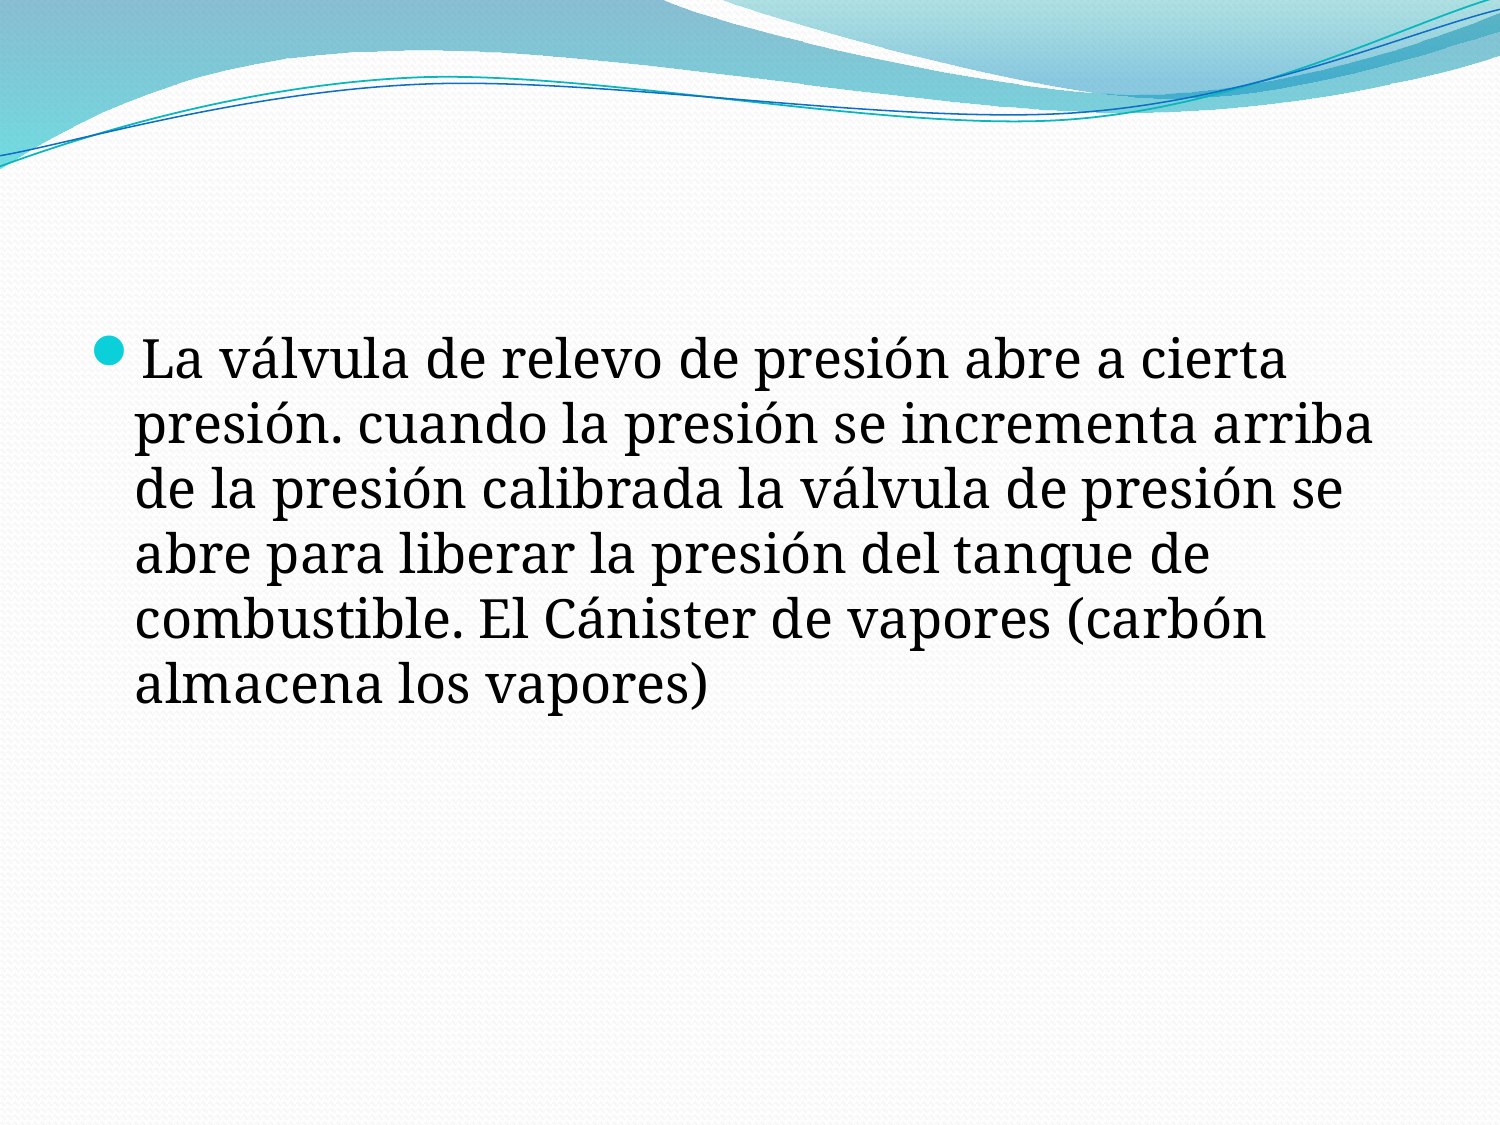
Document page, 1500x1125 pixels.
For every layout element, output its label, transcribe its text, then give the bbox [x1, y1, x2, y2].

list La válvula de relevo de presión abre a cierta presión. cuando la presión se incrementa arriba de la presión calibrada la válvula de presión se abre para liberar la presión del tanque de combustible. El Cánister de vapores (carbón almacena los vapores) [75, 317, 1425, 1038]
